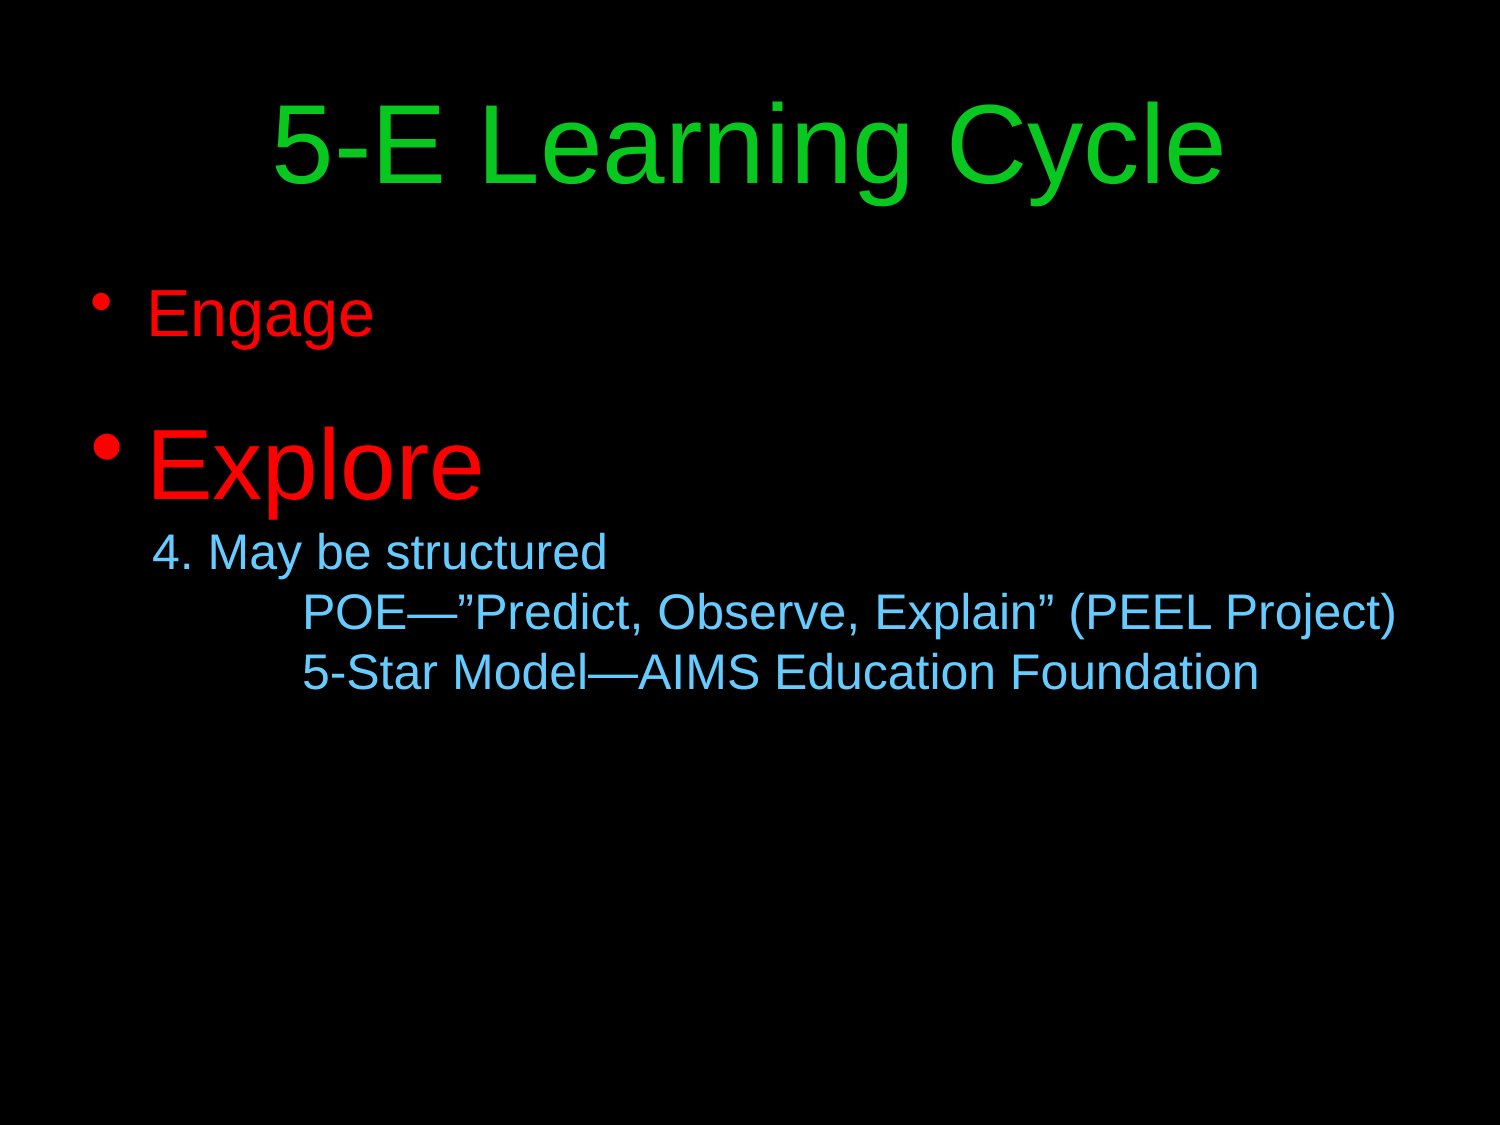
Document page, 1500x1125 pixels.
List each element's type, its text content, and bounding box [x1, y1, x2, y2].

list Engage Explore [74, 262, 1426, 1006]
text_box 4. May be structured POE—”Predict, Observe, Explain” (PEEL Project) 5-Star Model—AIMS Education Foundation [137, 512, 1500, 768]
title 5-E Learning Cycle [74, 44, 1426, 233]
